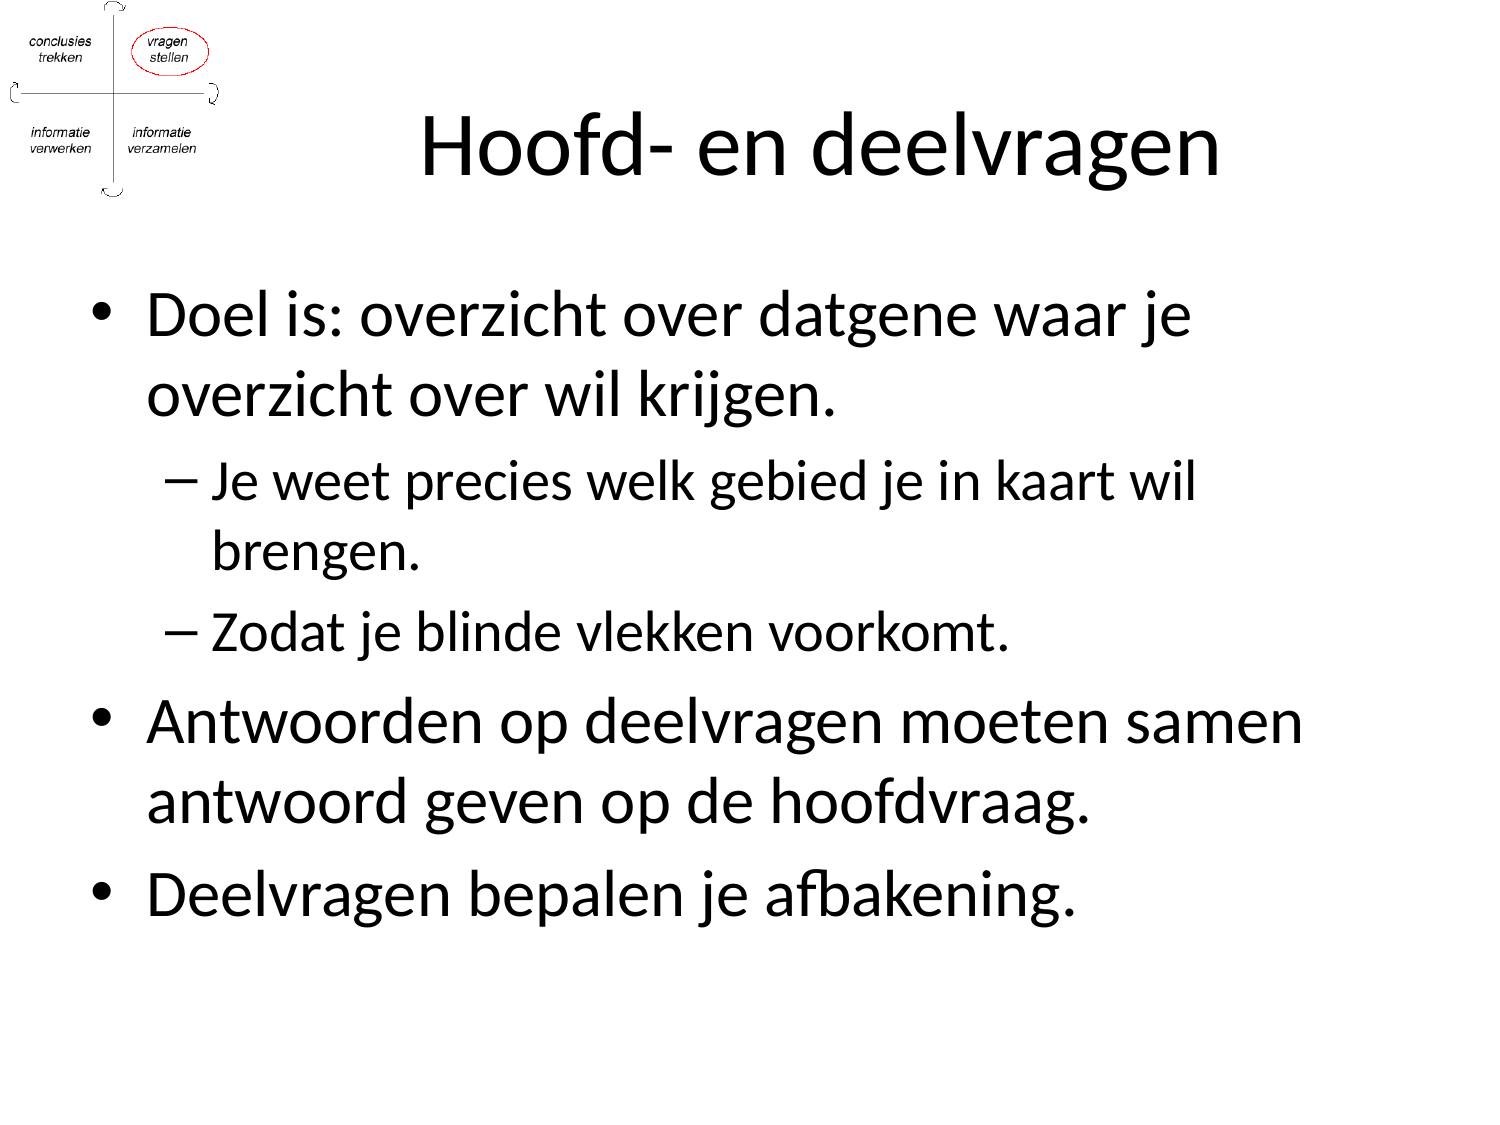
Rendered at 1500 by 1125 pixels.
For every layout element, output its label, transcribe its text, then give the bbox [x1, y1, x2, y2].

list Doel is: overzicht over datgene waar je overzicht over wil krijgen. Je weet precies welk gebied je in kaart wil brengen. Zodat je blinde vlekken voorkomt. Antwoorden op deelvragen moeten samen antwoord geven op de hoofdvraag. Deelvragen bepalen je afbakening. [75, 262, 1425, 1005]
picture [8, 0, 219, 197]
title Hoofd- en deelvragen [218, 45, 1425, 233]
